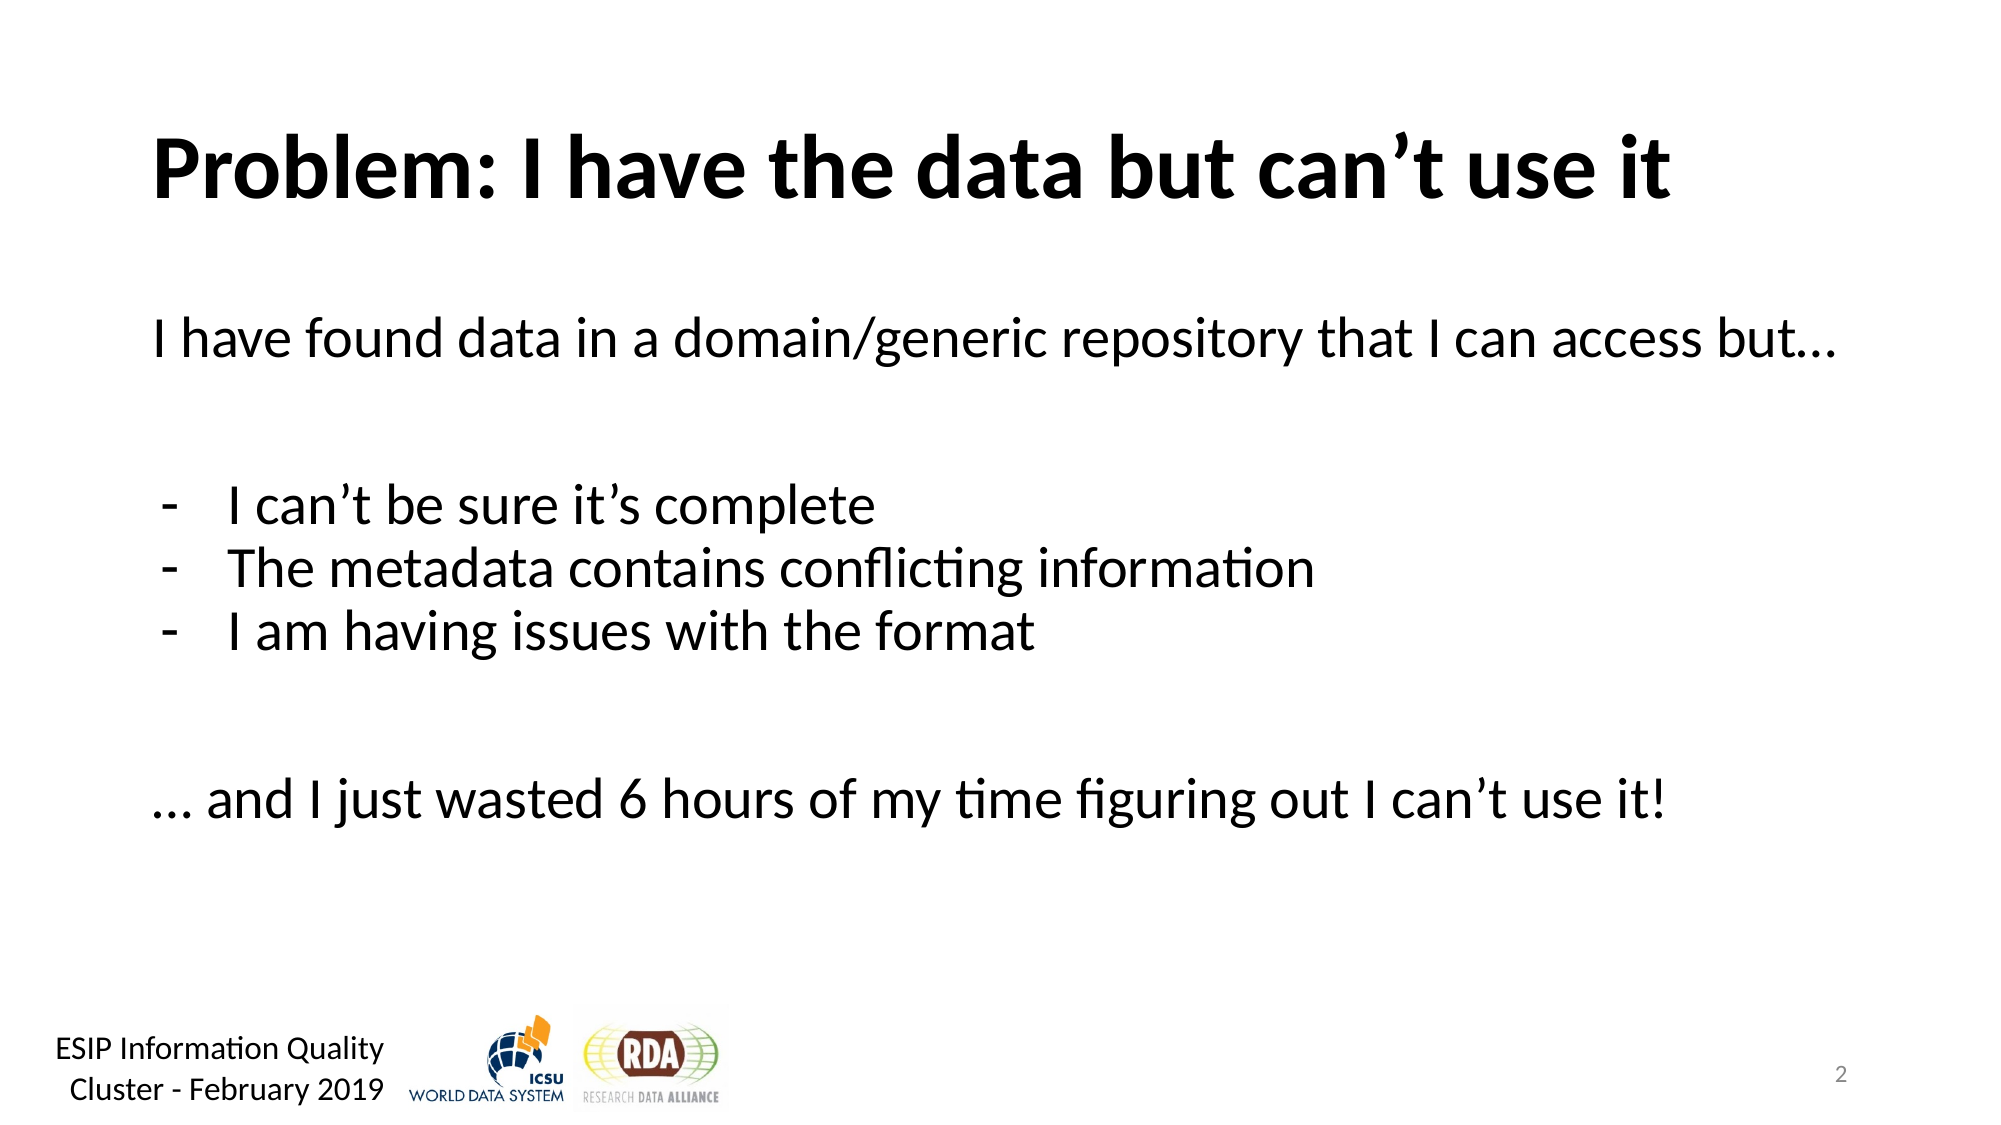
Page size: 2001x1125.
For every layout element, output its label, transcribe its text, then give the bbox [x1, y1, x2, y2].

picture [398, 1003, 729, 1113]
title Problem: I have the data but can’t use it [137, 59, 1863, 278]
slide_number 2 [1412, 1042, 1863, 1103]
list I have found data in a domain/generic repository that I can access but… I can’t be sure it’s complete The metadata contains conflicting information I am having issues with the format … and I just wasted 6 hours of my time figuring out I can’t use it! [137, 299, 1863, 1014]
text_box ESIP Information Quality Cluster - February 2019 [17, 1019, 393, 1075]
